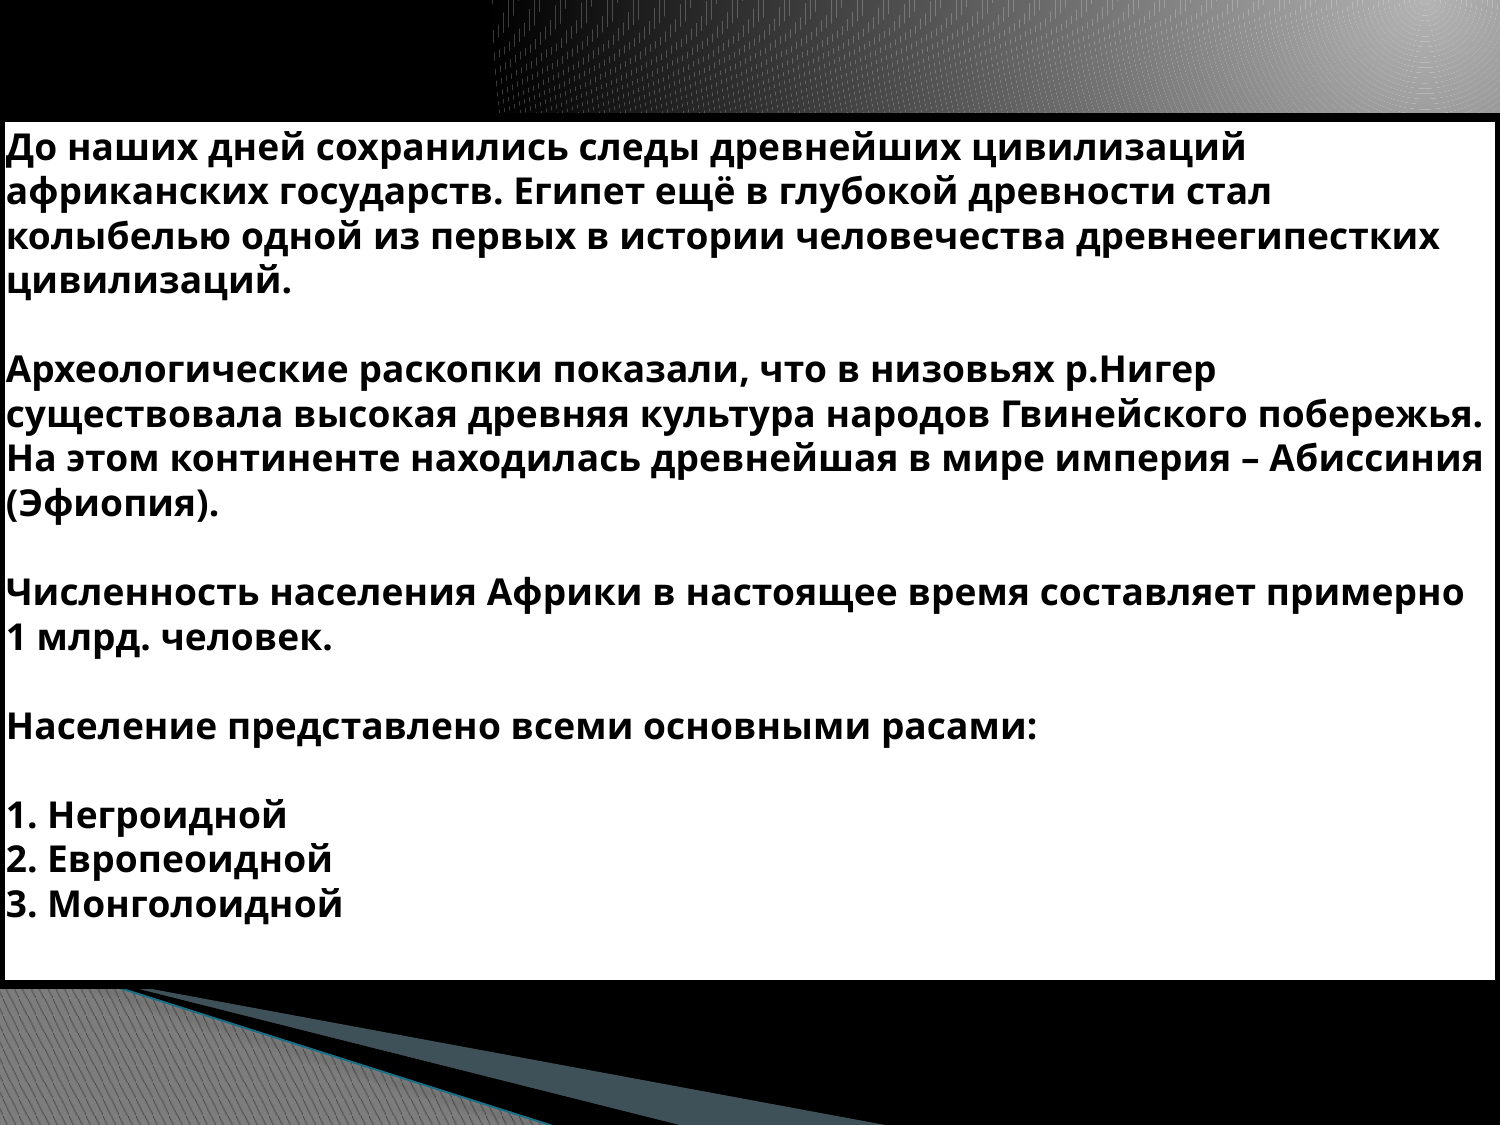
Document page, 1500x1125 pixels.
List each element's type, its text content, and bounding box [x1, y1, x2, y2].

picture [0, 989, 543, 1125]
title До наших дней сохранились следы древнейших цивилизаций африканских государств. Египет ещё в глубокой древности стал колыбелью одной из первых в истории человечества древнеегипестких цивилизаций. Археологические раскопки показали, что в низовьях р.Нигер существовала высокая древняя культура народов Гвинейского побережья. На этом континенте находилась древнейшая в мире империя – Абиссиния (Эфиопия). Численность населения Африки в настоящее время составляет примерно 1 млрд. человек. Население представлено всеми основными расами: 1. Негроидной 2. Европеоидной 3. Монголоидной [0, 113, 1500, 989]
